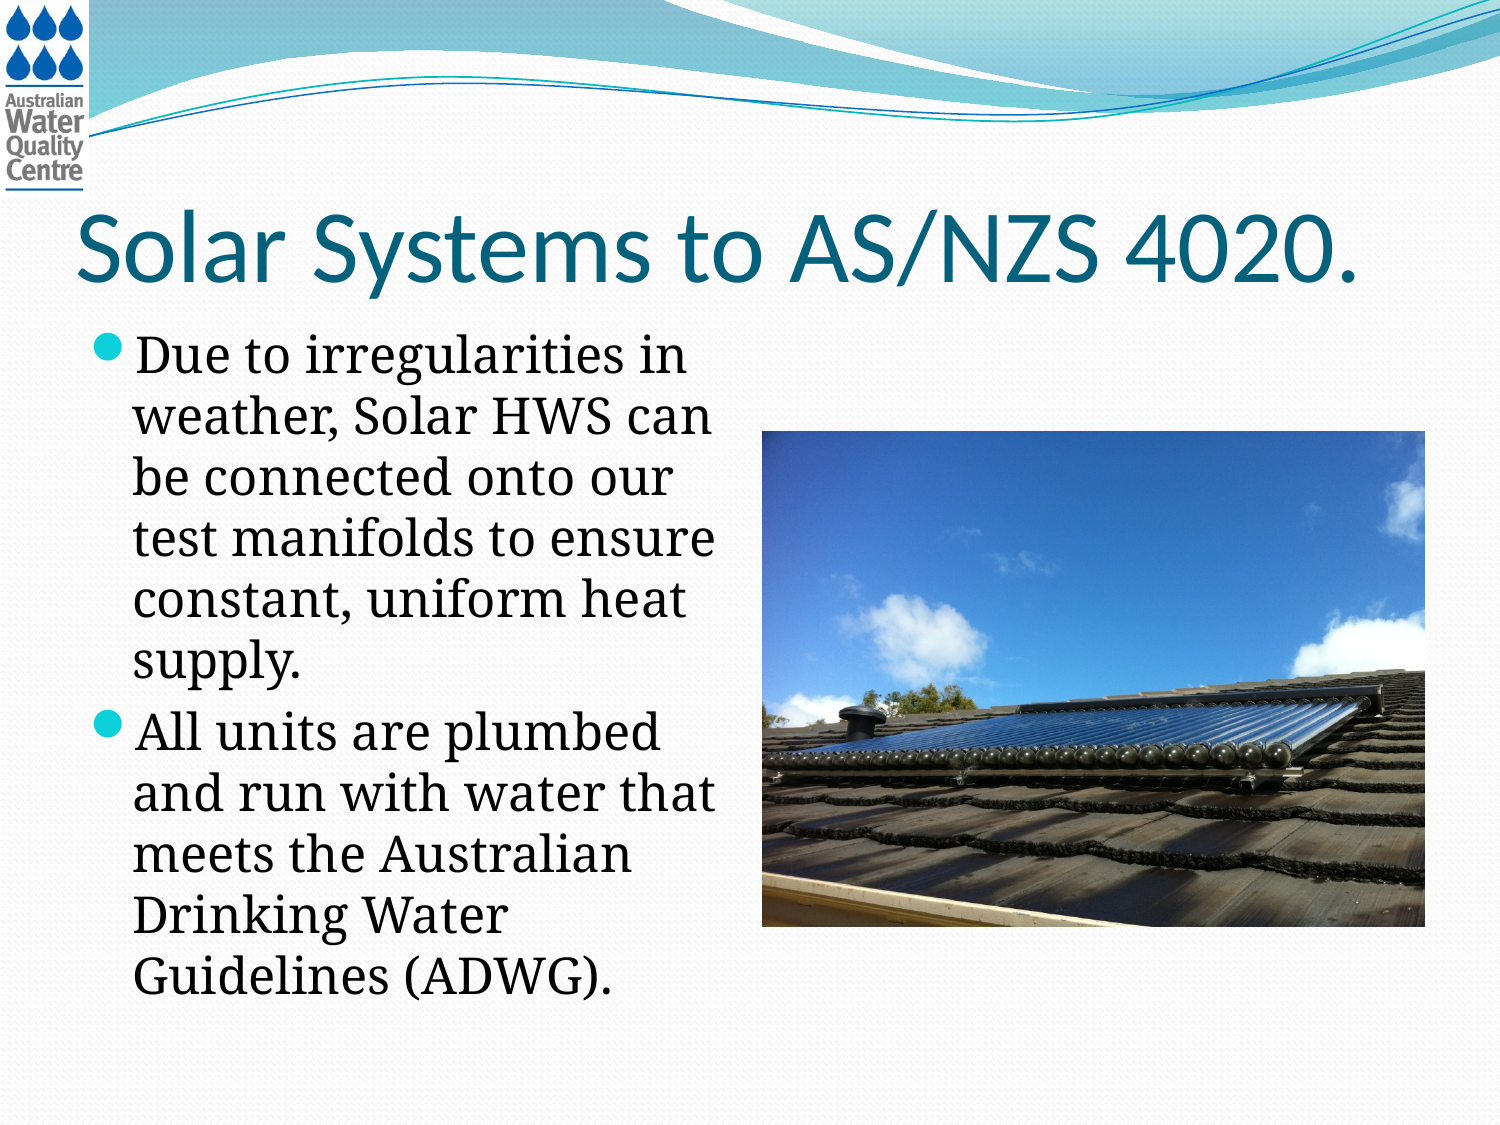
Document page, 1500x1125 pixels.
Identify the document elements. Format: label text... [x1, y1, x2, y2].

picture [0, 0, 89, 197]
title Solar Systems to AS/NZS 4020. [75, 115, 1425, 303]
list Due to irregularities in weather, Solar HWS can be connected onto our test manifolds to ensure constant, uniform heat supply. All units are plumbed and run with water that meets the Australian Drinking Water Guidelines (ADWG). [75, 314, 738, 1043]
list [762, 431, 1426, 927]
